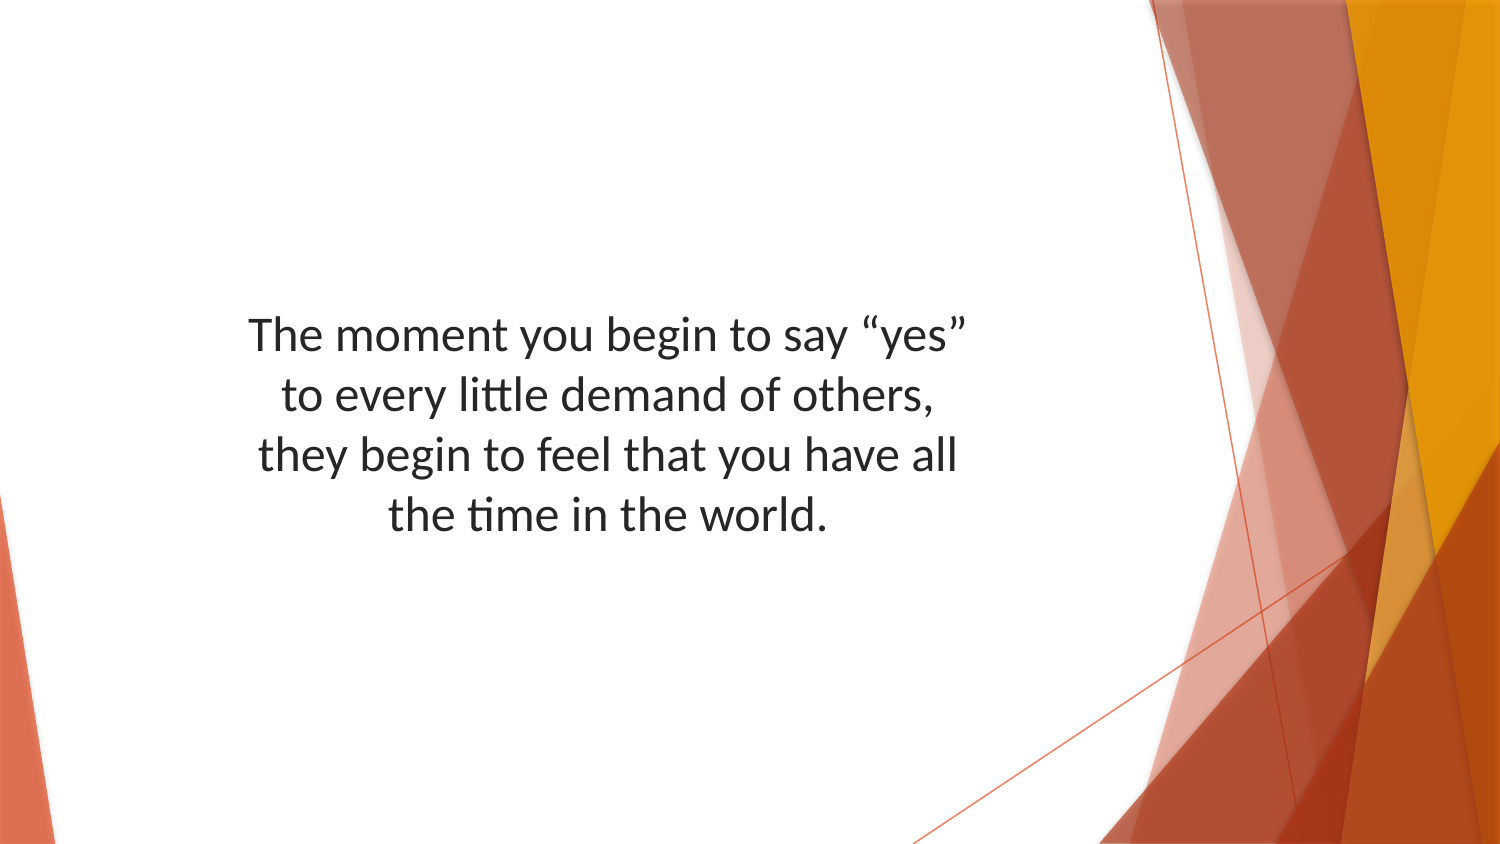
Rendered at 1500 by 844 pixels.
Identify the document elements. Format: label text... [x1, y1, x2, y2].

list The moment you begin to say “yes” to every little demand of others, they begin to feel that you have all the time in the world. [230, 114, 987, 729]
